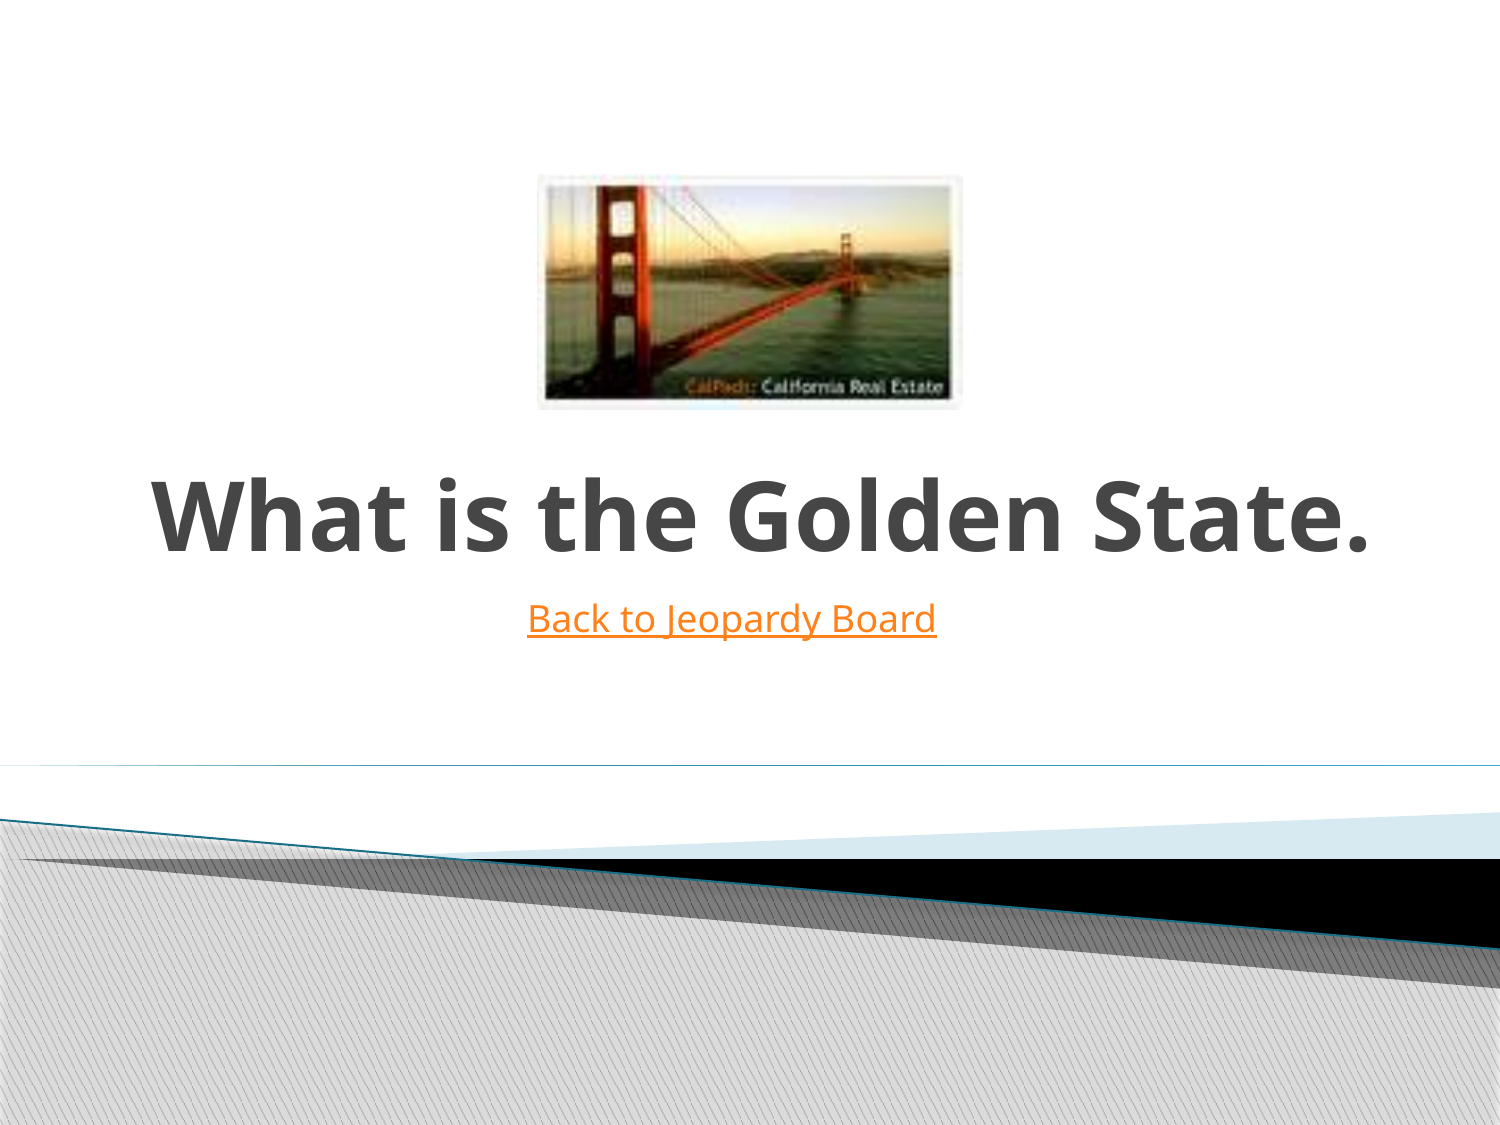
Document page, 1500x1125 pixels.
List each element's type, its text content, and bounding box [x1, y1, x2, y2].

title What is the Golden State. [125, 337, 1400, 579]
text_box Back to Jeopardy Board [512, 587, 963, 654]
picture [537, 174, 963, 410]
picture [5, 859, 1500, 989]
